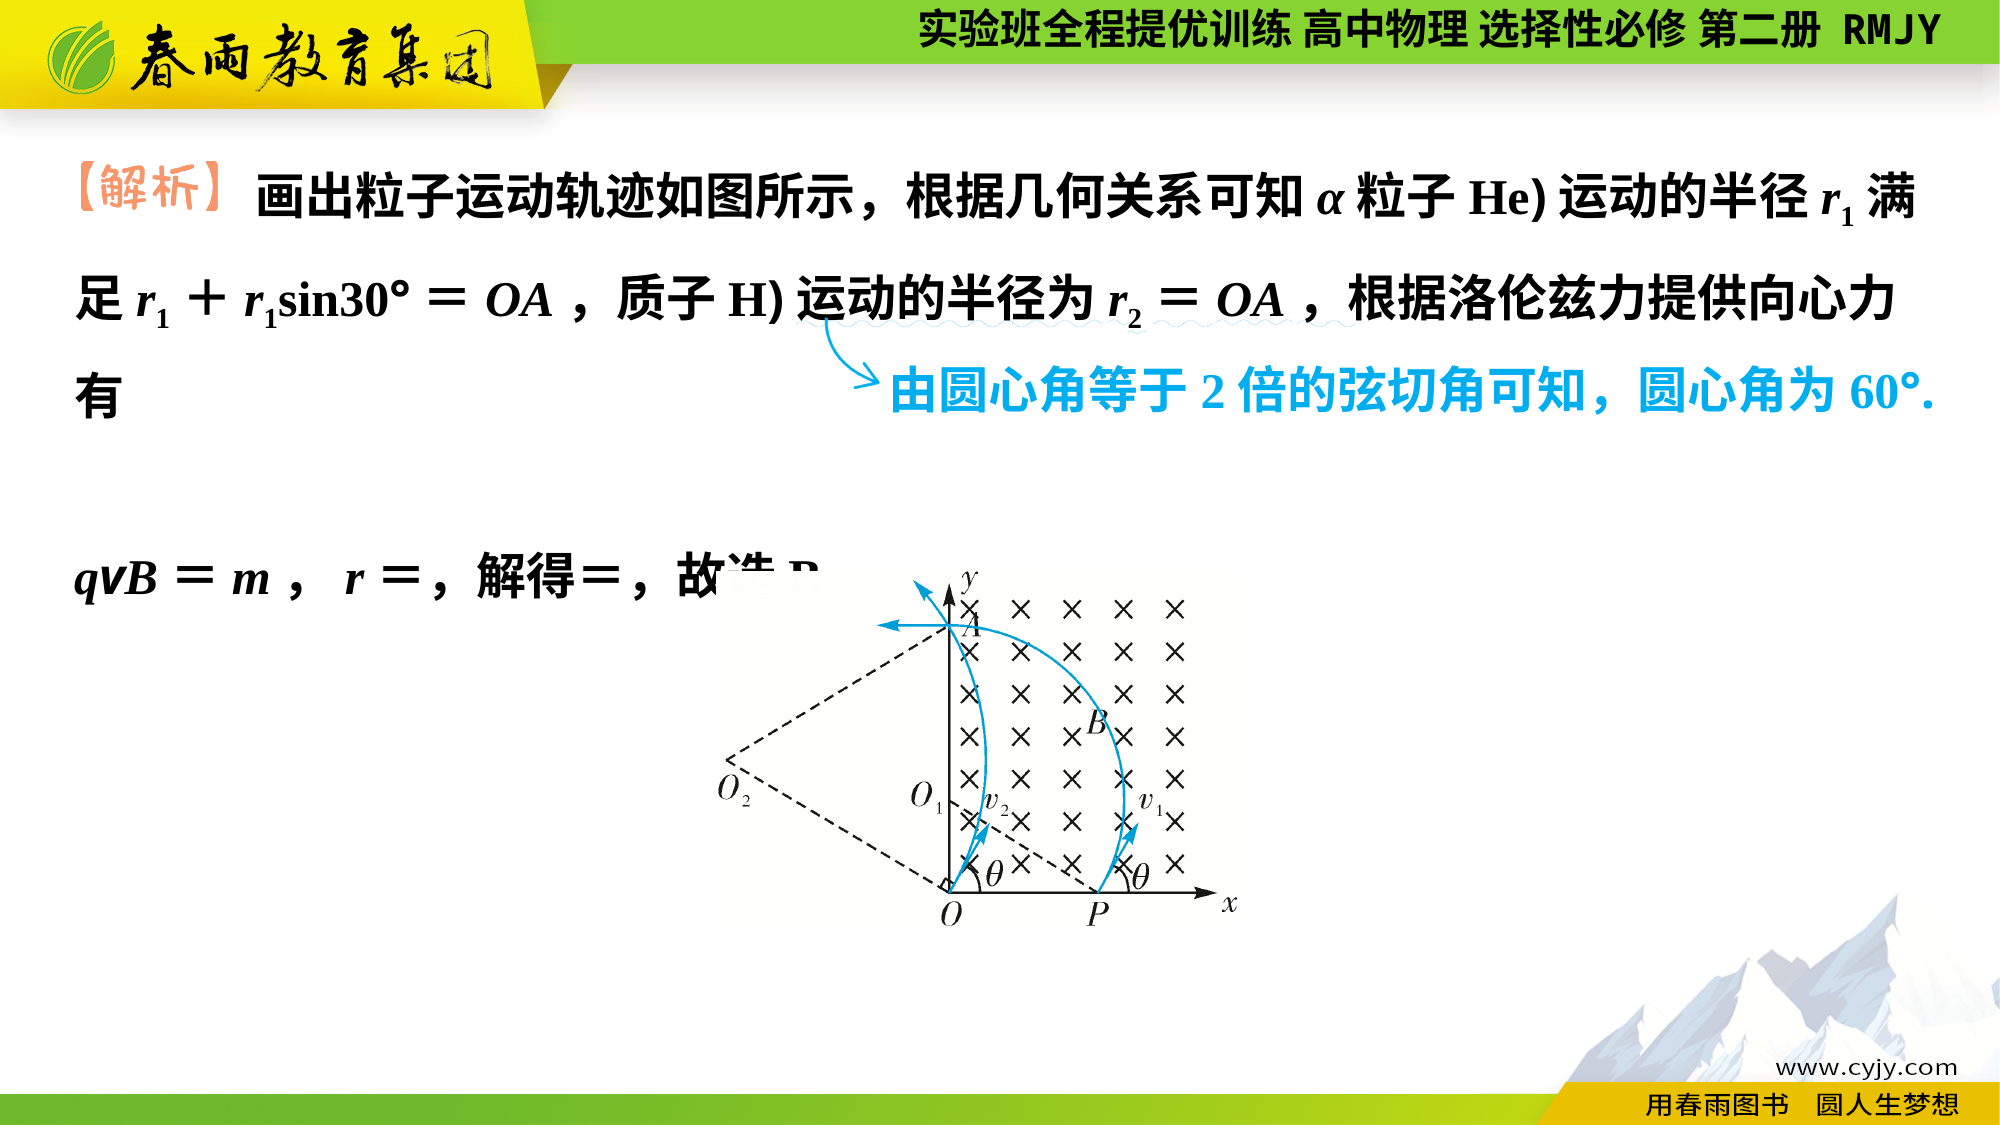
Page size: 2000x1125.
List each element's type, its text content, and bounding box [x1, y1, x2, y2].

text_box 由圆心角等于2倍的弦切角可知，圆心角为60°. [873, 351, 1969, 427]
picture [0, 0, 2000, 1125]
